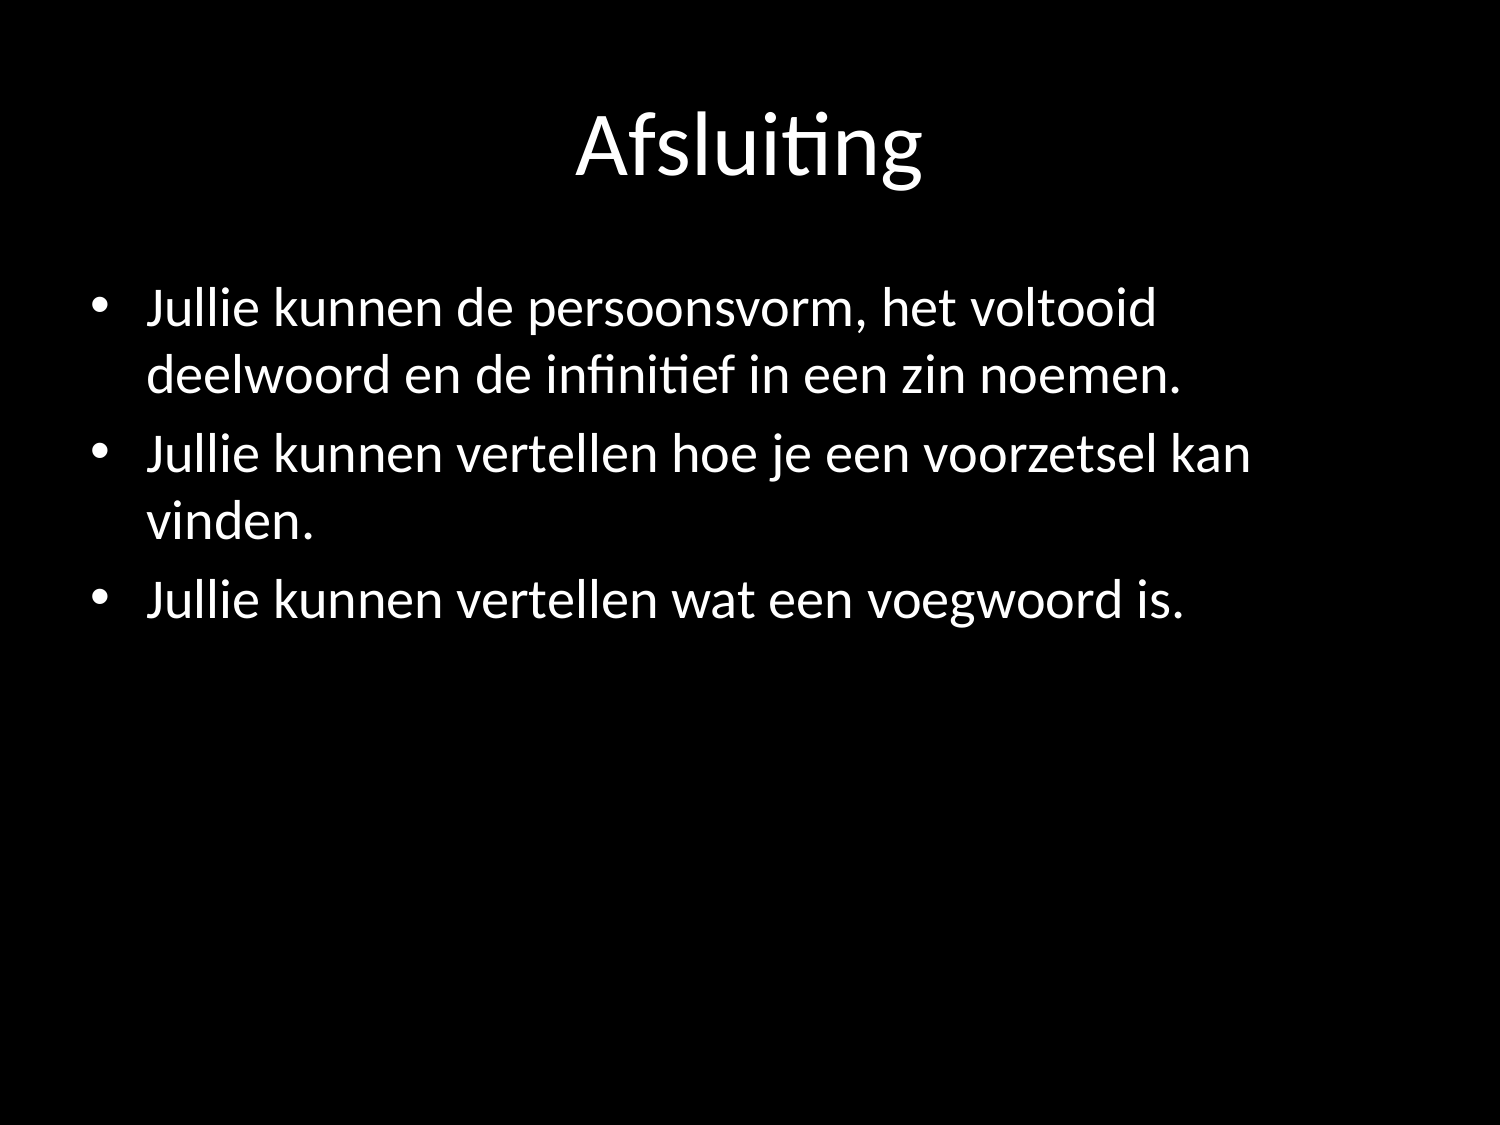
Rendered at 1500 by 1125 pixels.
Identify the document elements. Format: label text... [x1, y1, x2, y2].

title Afsluiting [75, 45, 1425, 233]
list Jullie kunnen de persoonsvorm, het voltooid deelwoord en de infinitief in een zin noemen. Jullie kunnen vertellen hoe je een voorzetsel kan vinden. Jullie kunnen vertellen wat een voegwoord is. [75, 262, 1425, 1005]
